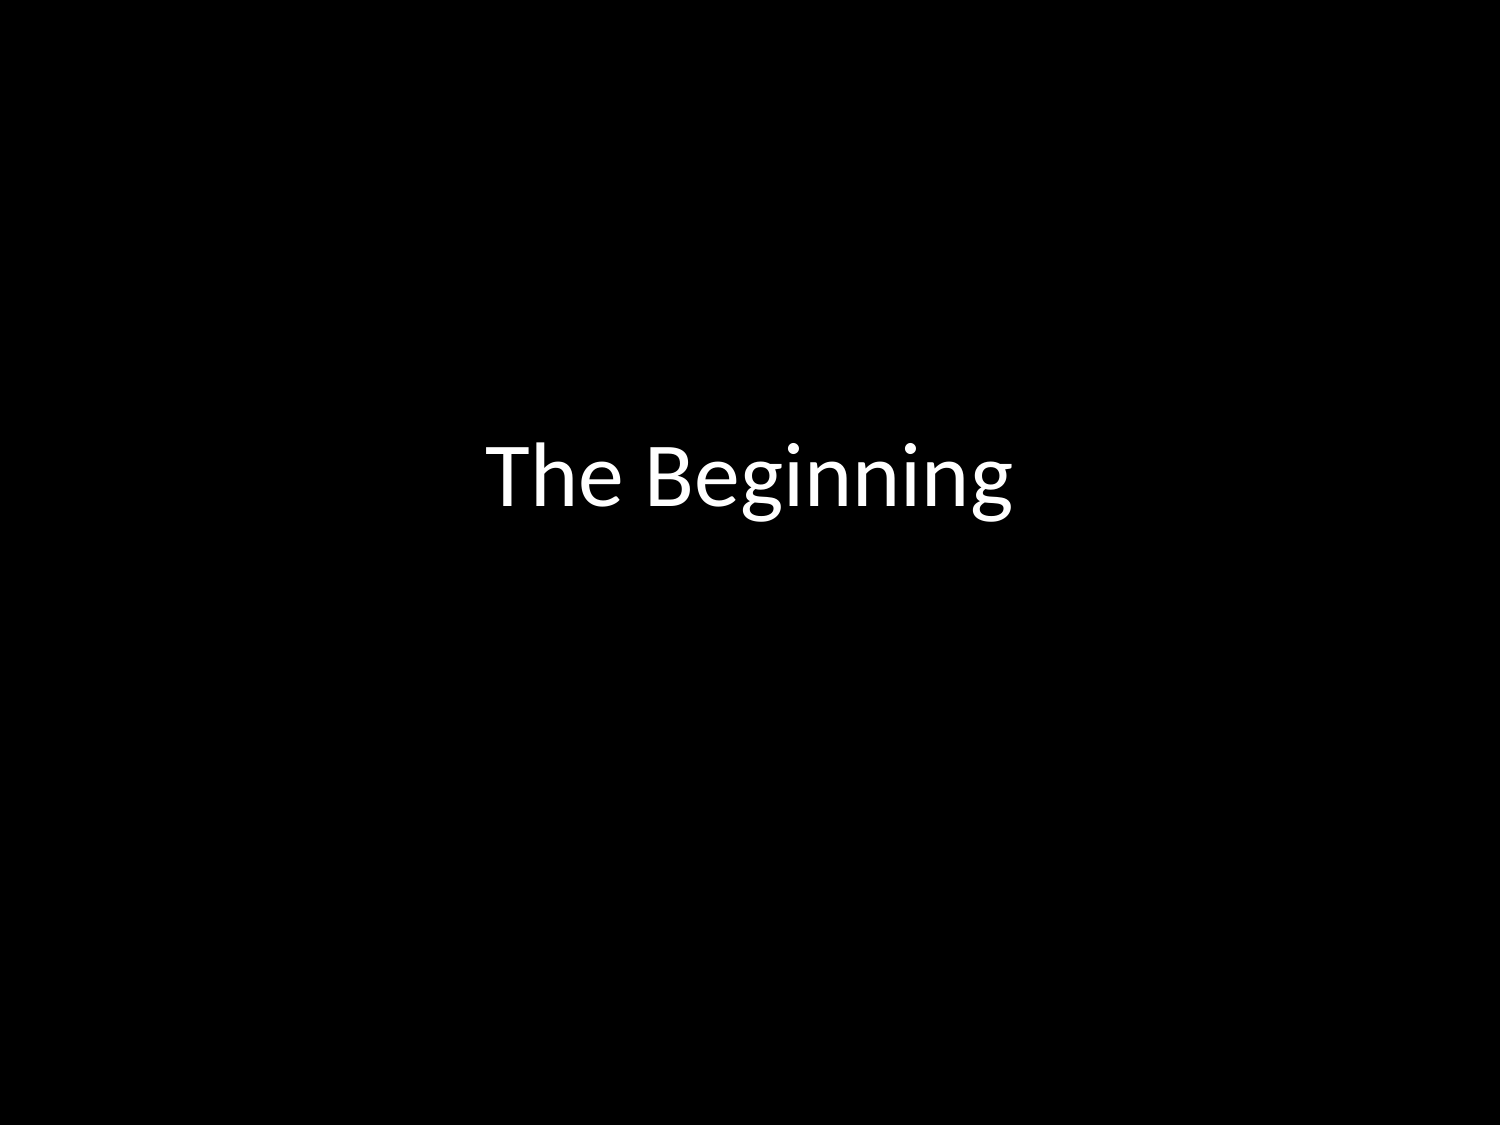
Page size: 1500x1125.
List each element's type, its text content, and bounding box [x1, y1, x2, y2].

title The Beginning [112, 349, 1388, 591]
